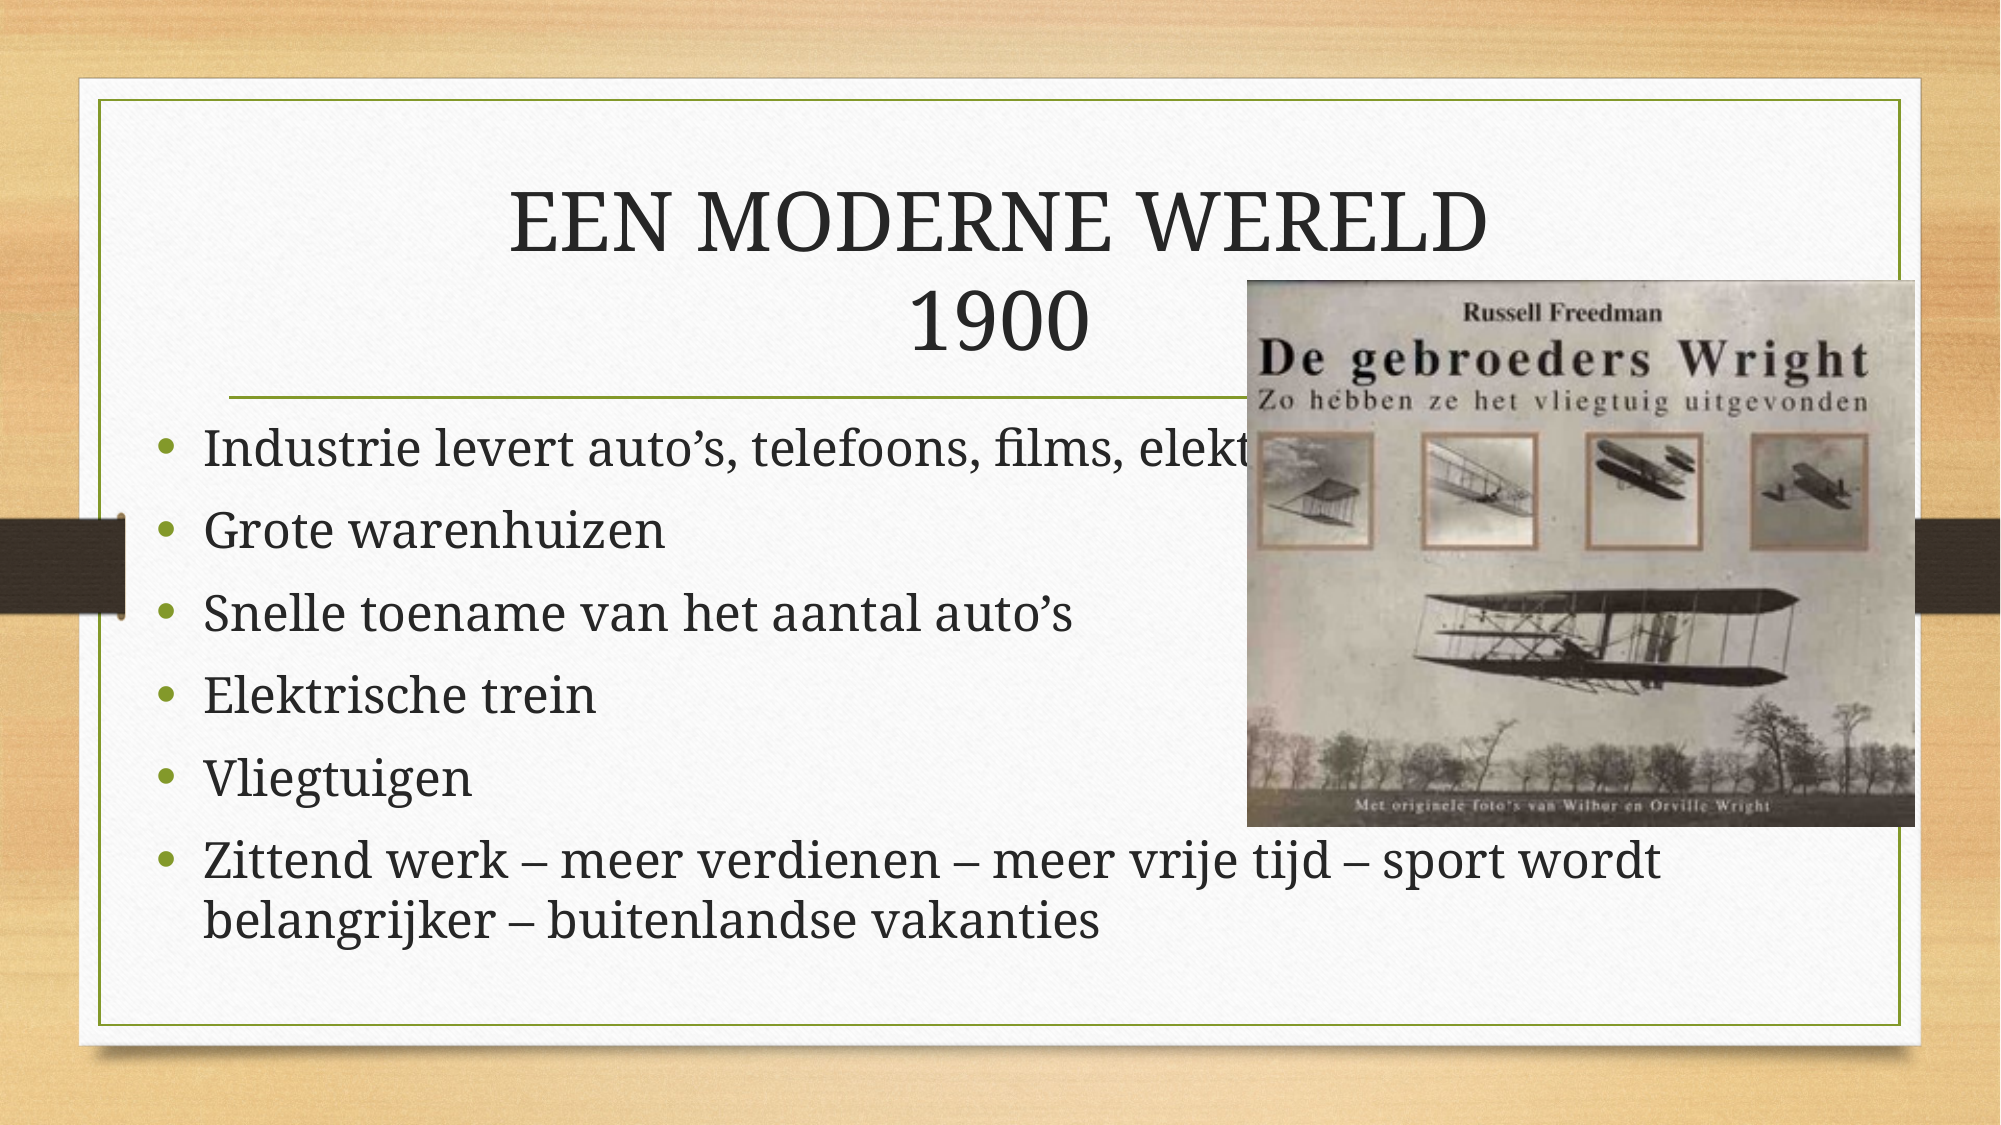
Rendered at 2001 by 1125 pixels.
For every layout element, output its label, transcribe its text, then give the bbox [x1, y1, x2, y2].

title EEN MODERNE WERELD 1900 [212, 161, 1788, 375]
list Industrie levert auto’s, telefoons, films, elekticiteit etc. Grote warenhuizen Snelle toename van het aantal auto’s Elektrische trein Vliegtuigen Zittend werk – meer verdienen – meer vrije tijd – sport wordt belangrijker – buitenlandse vakanties [141, 408, 1900, 974]
picture [0, 0, 2001, 1125]
